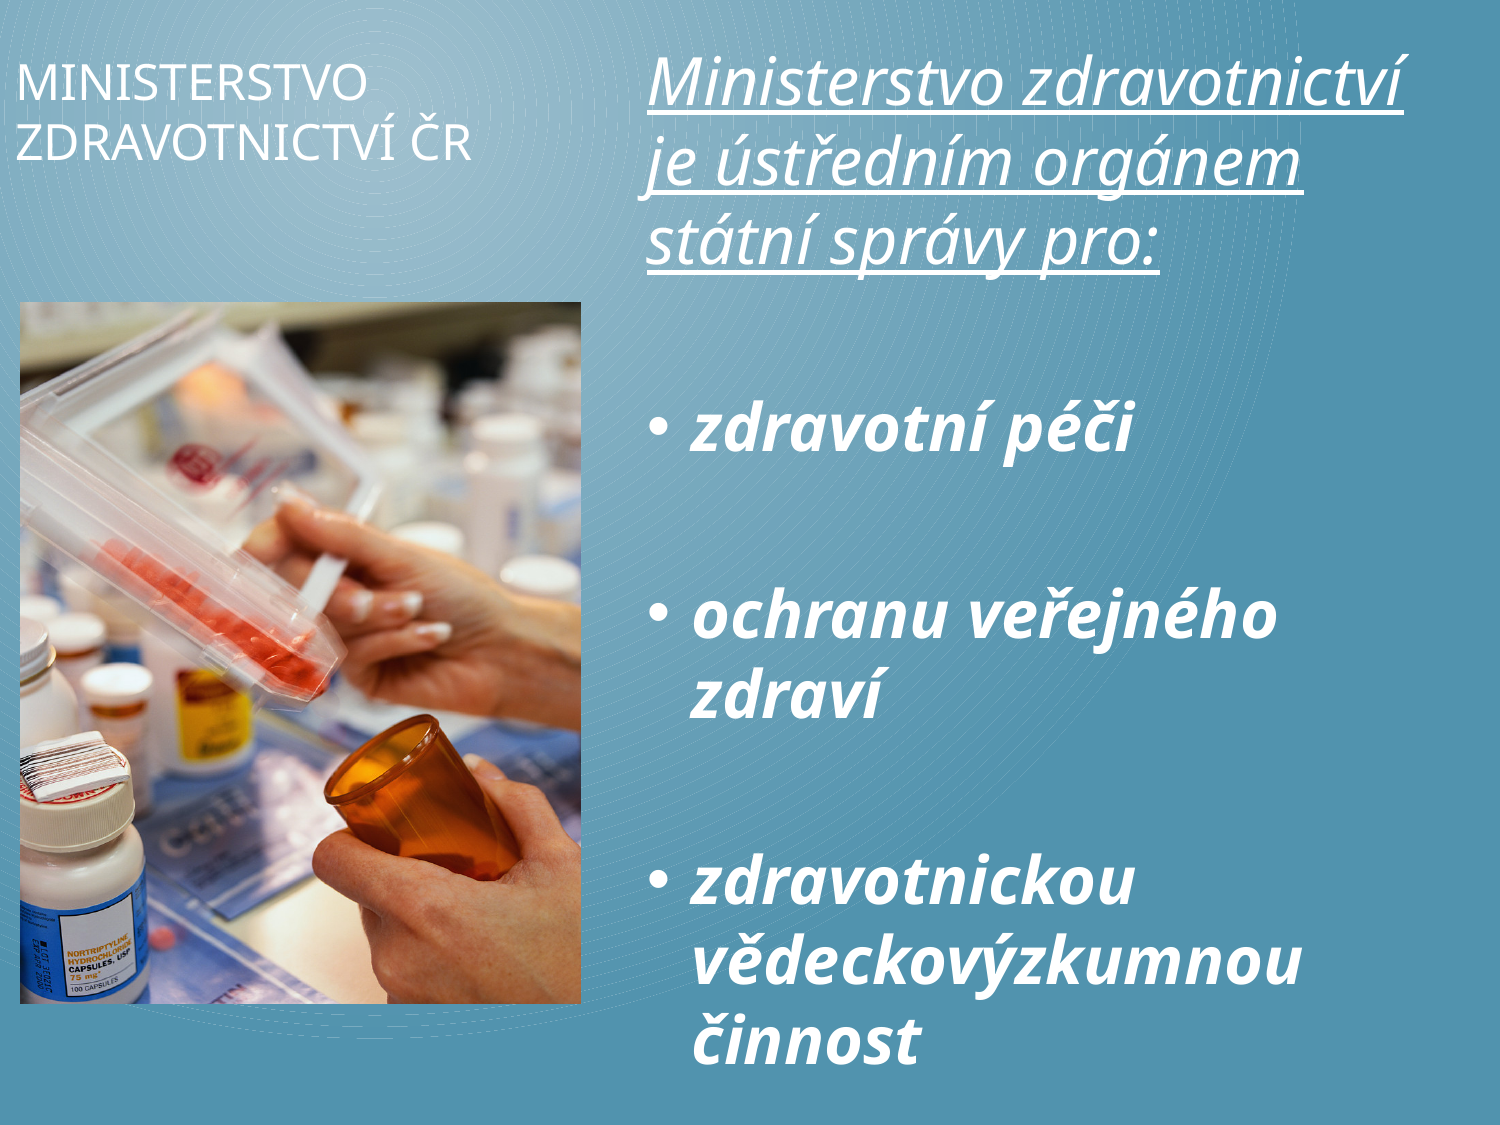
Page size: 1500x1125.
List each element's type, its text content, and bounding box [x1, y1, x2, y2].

picture [19, 302, 581, 1004]
title Ministerstvo zdravotnictví ČR [0, 42, 632, 244]
list Ministerstvo zdravotnictví je ústředním orgánem státní správy pro: zdravotní péči ochranu veřejného zdraví zdravotnickou vědeckovýzkumnou činnost [631, 30, 1424, 1035]
